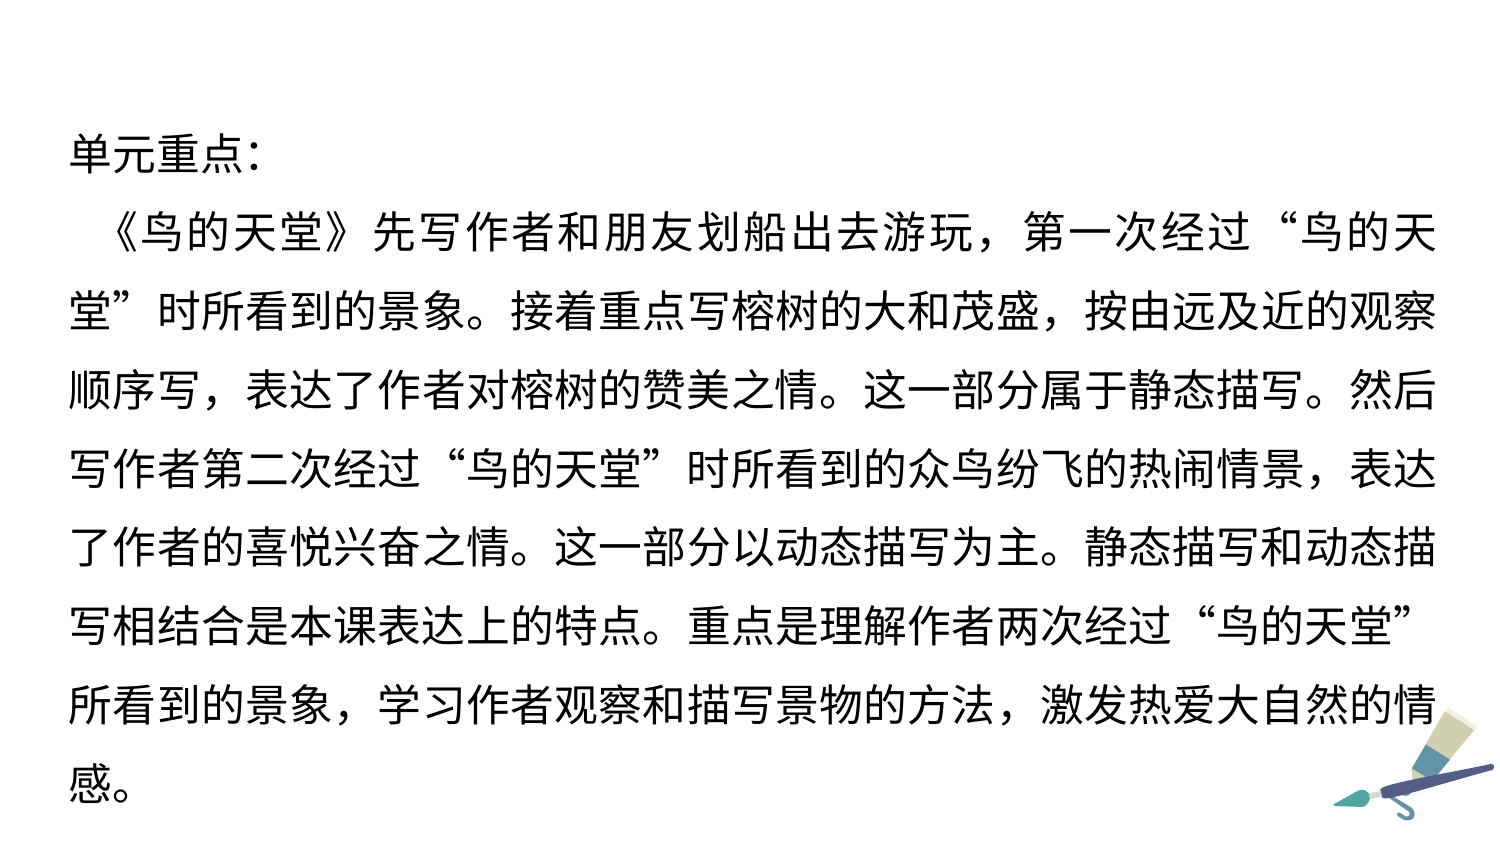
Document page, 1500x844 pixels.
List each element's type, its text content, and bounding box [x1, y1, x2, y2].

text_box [1358, 708, 1481, 844]
text_box 单元重点： 《鸟的天堂》先写作者和朋友划船出去游玩，第一次经过“鸟的天堂”时所看到的景象。接着重点写榕树的大和茂盛，按由远及近的观察顺序写，表达了作者对榕树的赞美之情。这一部分属于静态描写。然后写作者第二次经过“鸟的天堂”时所看到的众鸟纷飞的热闹情景，表达了作者的喜悦兴奋之情。这一部分以动态描写为主。静态描写和动态描写相结合是本课表达上的特点。重点是理解作者两次经过“鸟的天堂”所看到的景象，学习作者观察和描写景物的方法，激发热爱大自然的情感。 [8, 92, 1452, 817]
